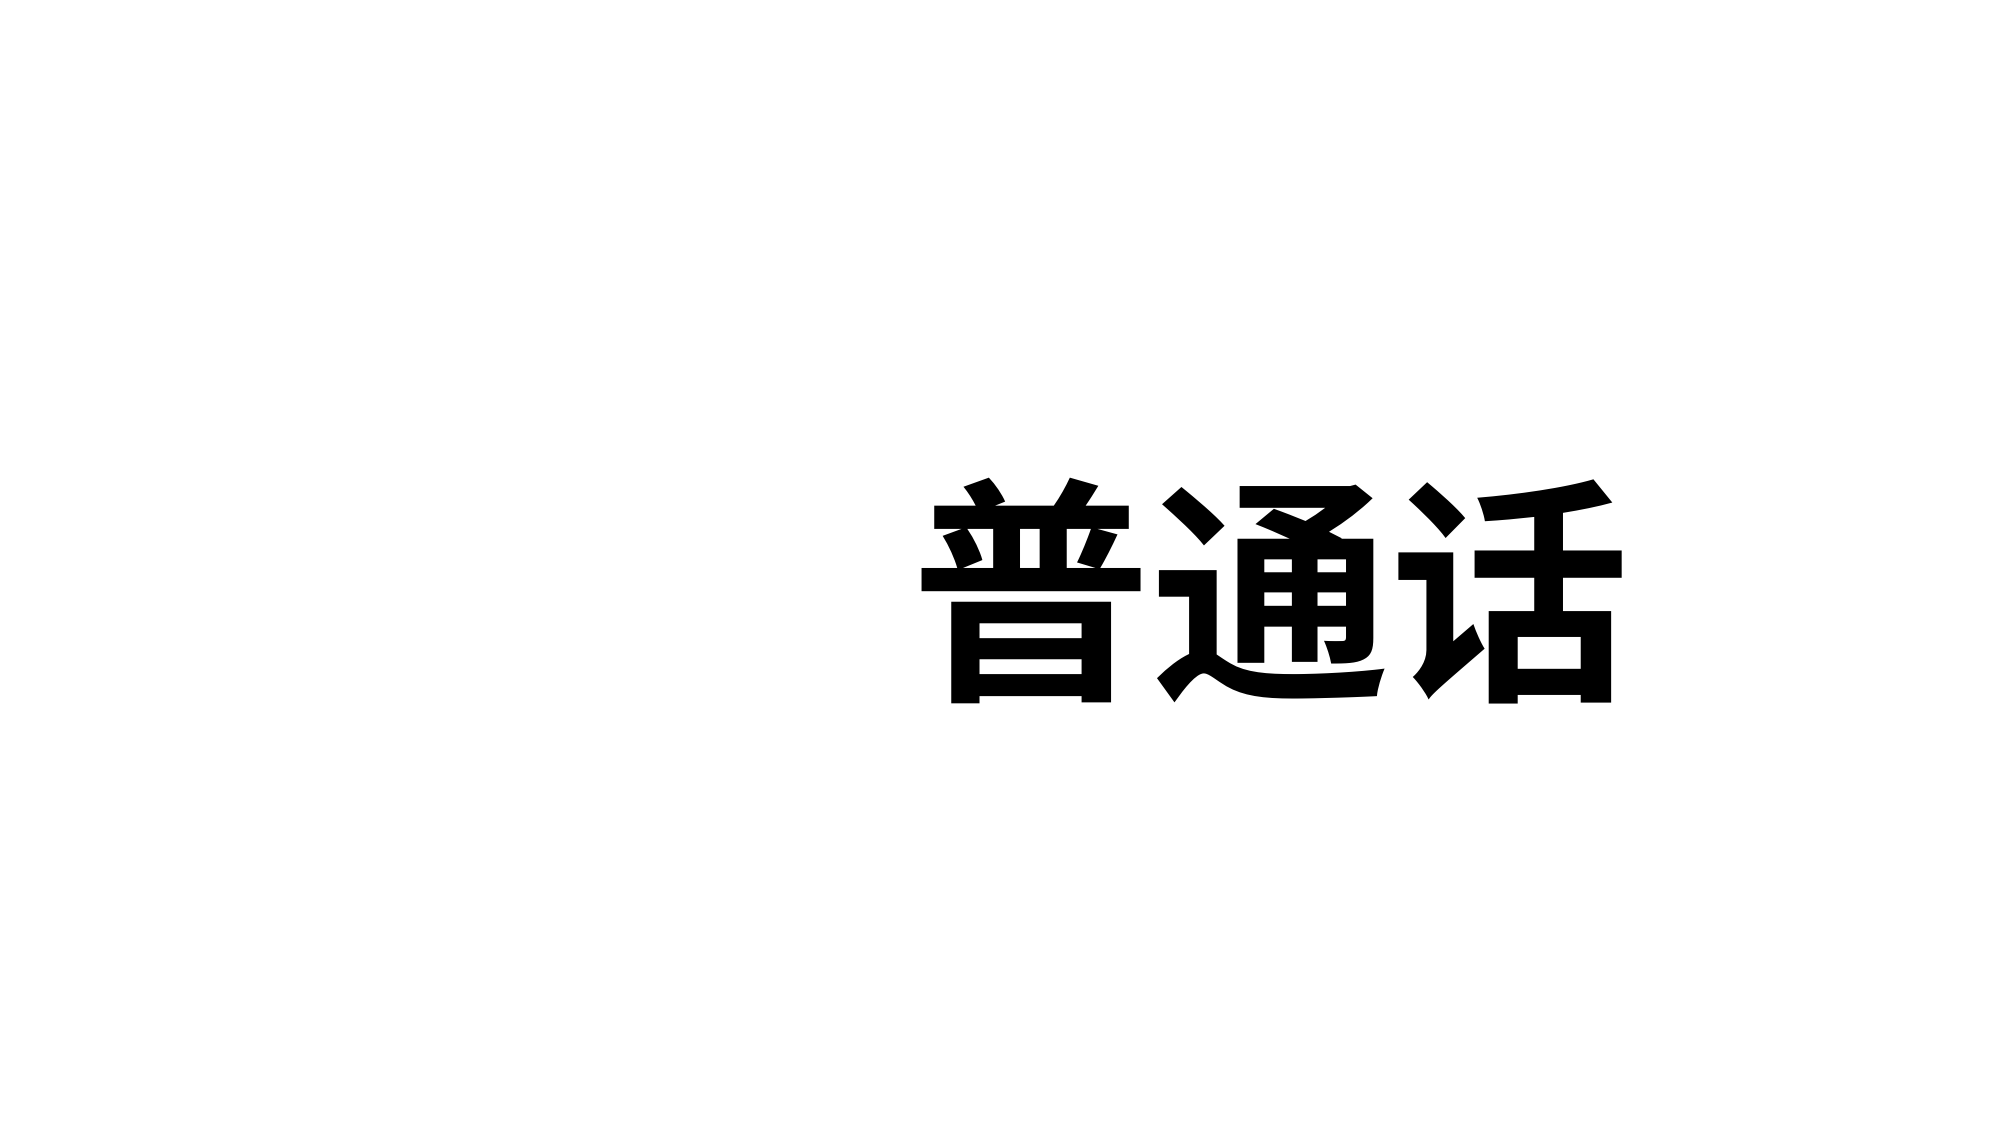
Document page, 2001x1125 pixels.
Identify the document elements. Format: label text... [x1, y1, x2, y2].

text_box 普通话 [896, 435, 1646, 739]
